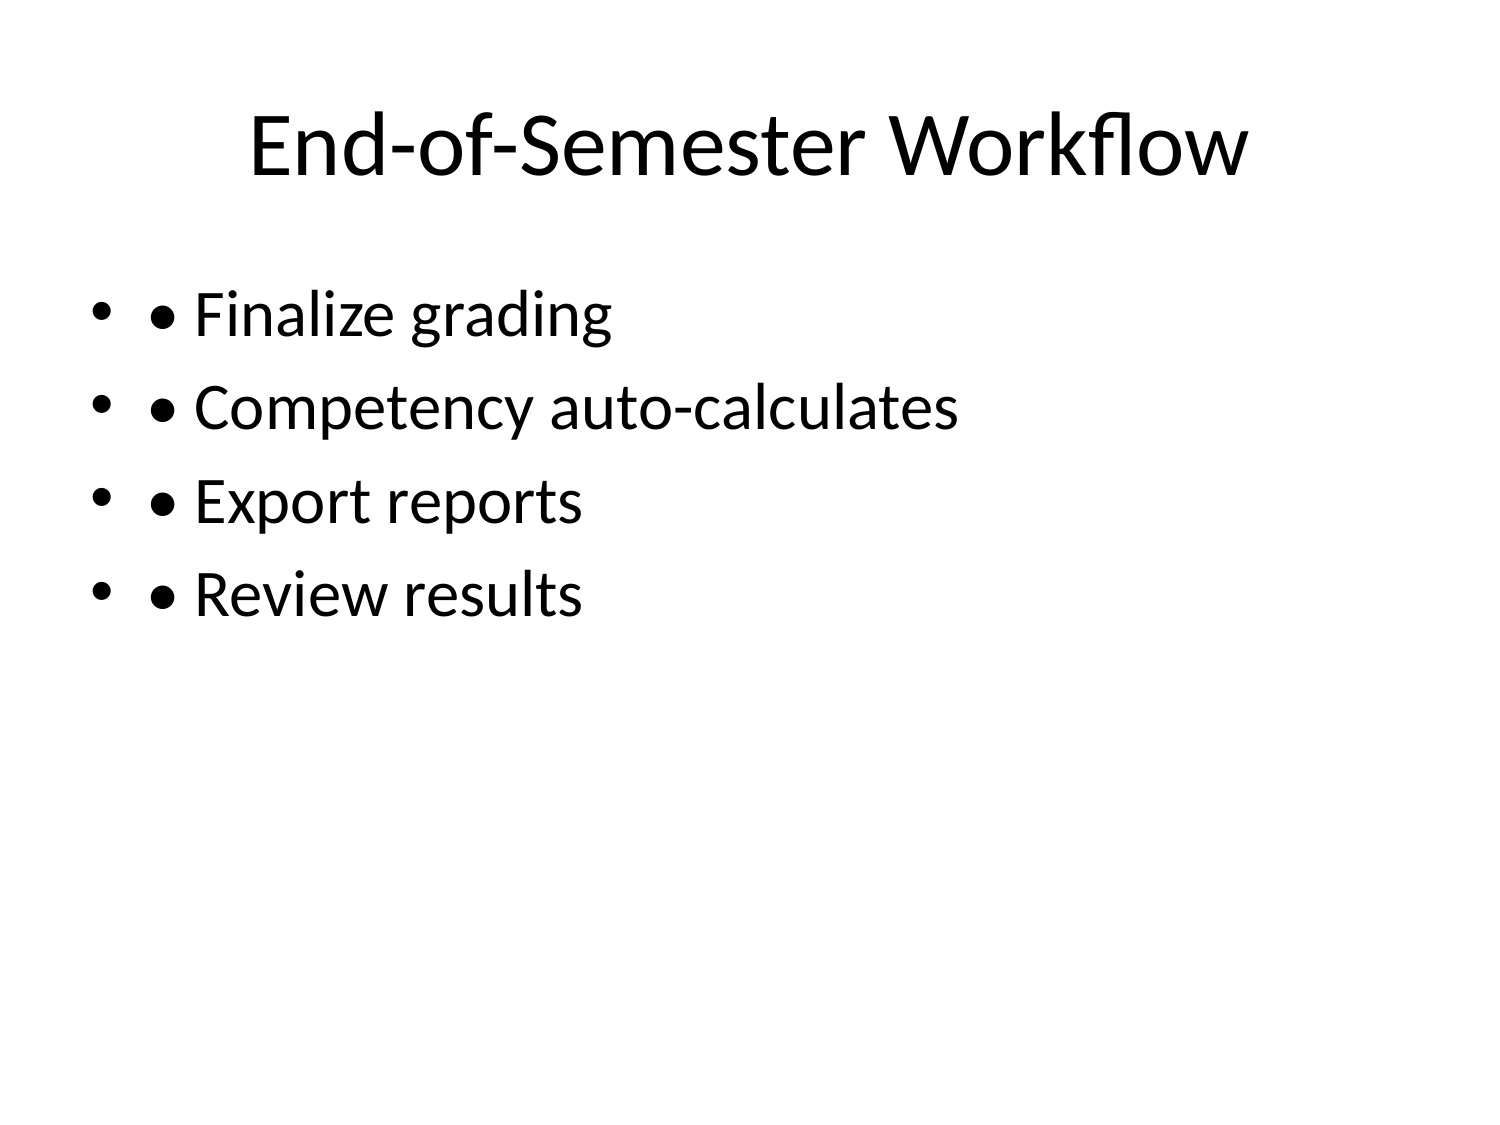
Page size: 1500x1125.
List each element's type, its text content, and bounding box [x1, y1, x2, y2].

title End-of-Semester Workflow [75, 45, 1425, 233]
list • Finalize grading • Competency auto-calculates • Export reports • Review results [75, 262, 1425, 1005]
